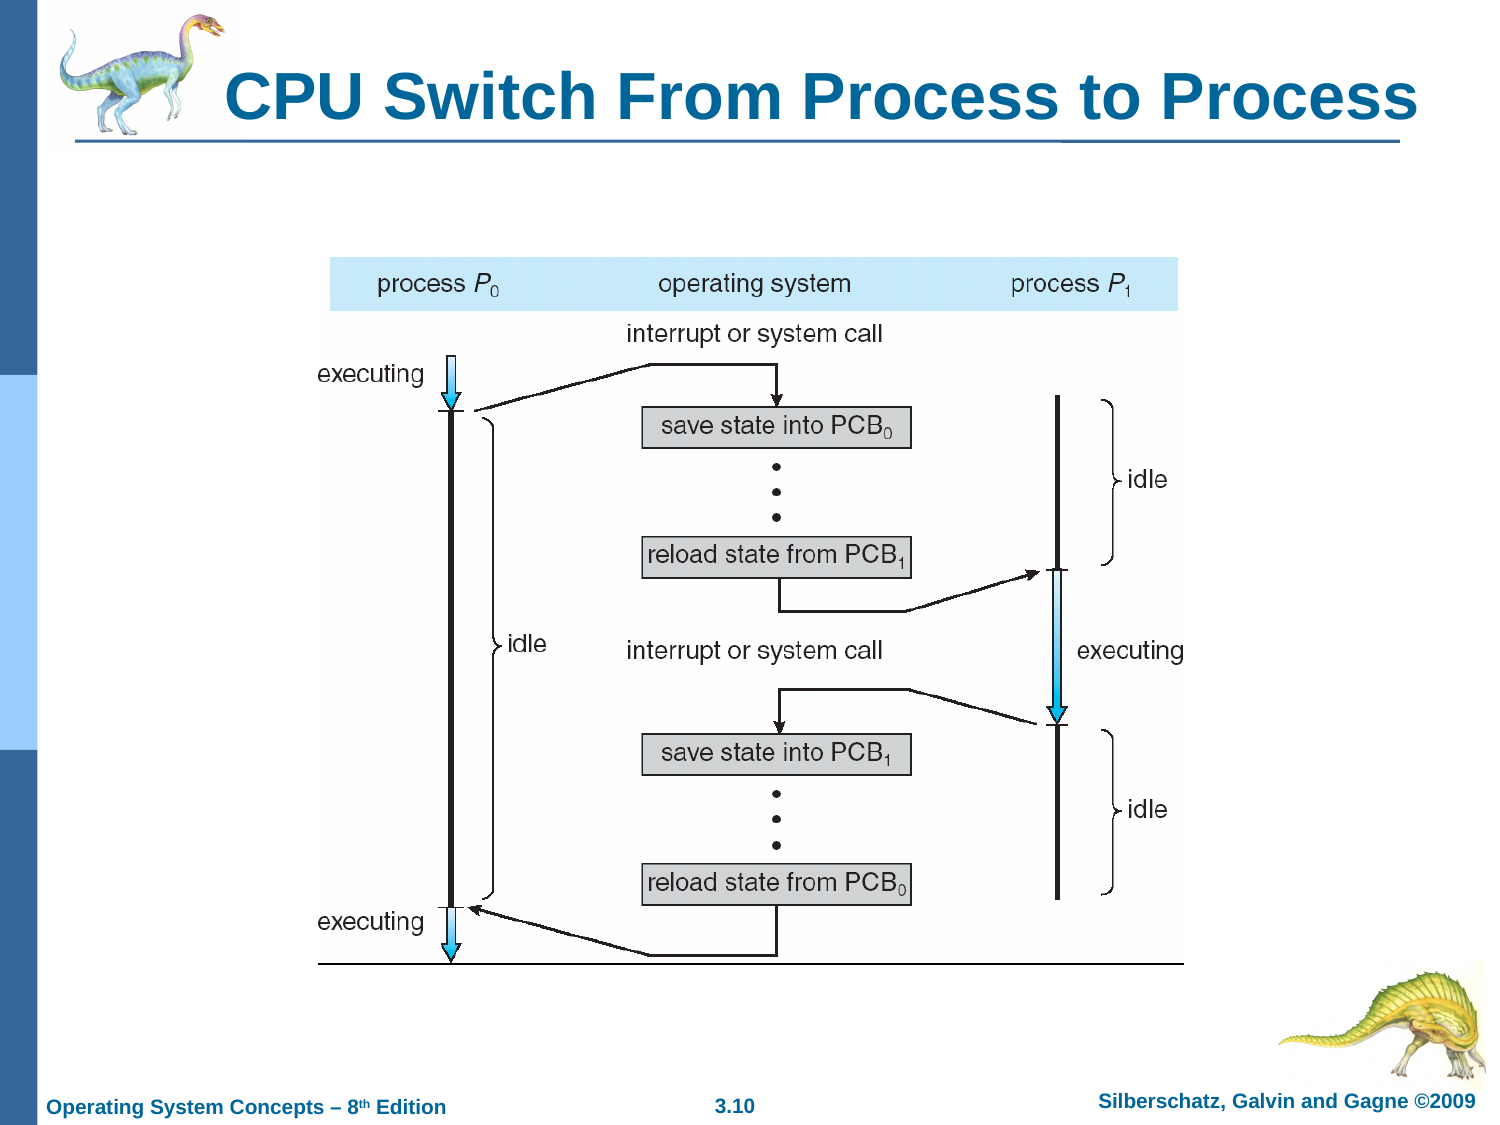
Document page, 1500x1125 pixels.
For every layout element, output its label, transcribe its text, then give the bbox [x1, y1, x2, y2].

picture [46, 0, 243, 149]
title CPU Switch From Process to Process [147, 45, 1498, 141]
picture [226, 224, 1486, 1090]
